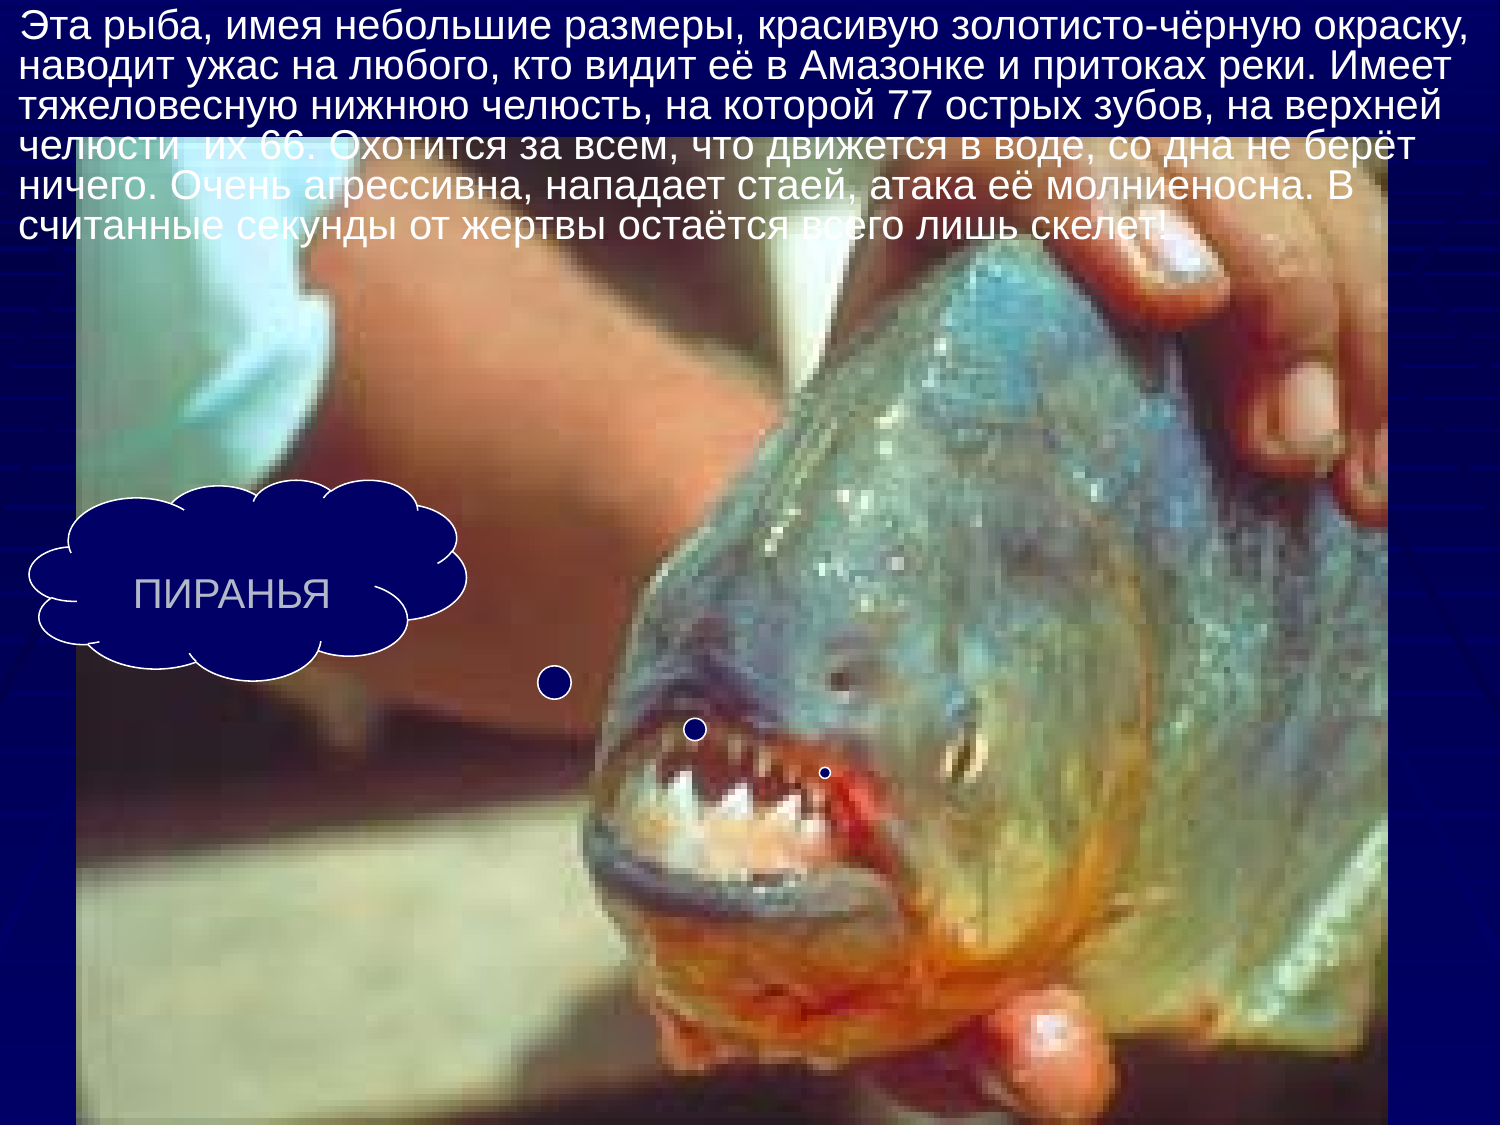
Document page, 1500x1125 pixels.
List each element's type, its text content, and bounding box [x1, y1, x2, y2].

picture [76, 137, 1389, 1125]
list Эта рыба, имея небольшие размеры, красивую золотисто-чёрную окраску, наводит ужас на любого, кто видит её в Амазонке и притоках реки. Имеет тяжеловесную нижнюю челюсть, на которой 77 острых зубов, на верхней челюсти их 66. Охотится за всем, что движется в воде, со дна не берёт ничего. Очень агрессивна, нападает стаей, атака её молниеносна. В считанные секунды от жертвы остаётся всего лишь скелет! [0, 0, 1500, 303]
text_box ПИРАНЬЯ [28, 530, 70, 644]
